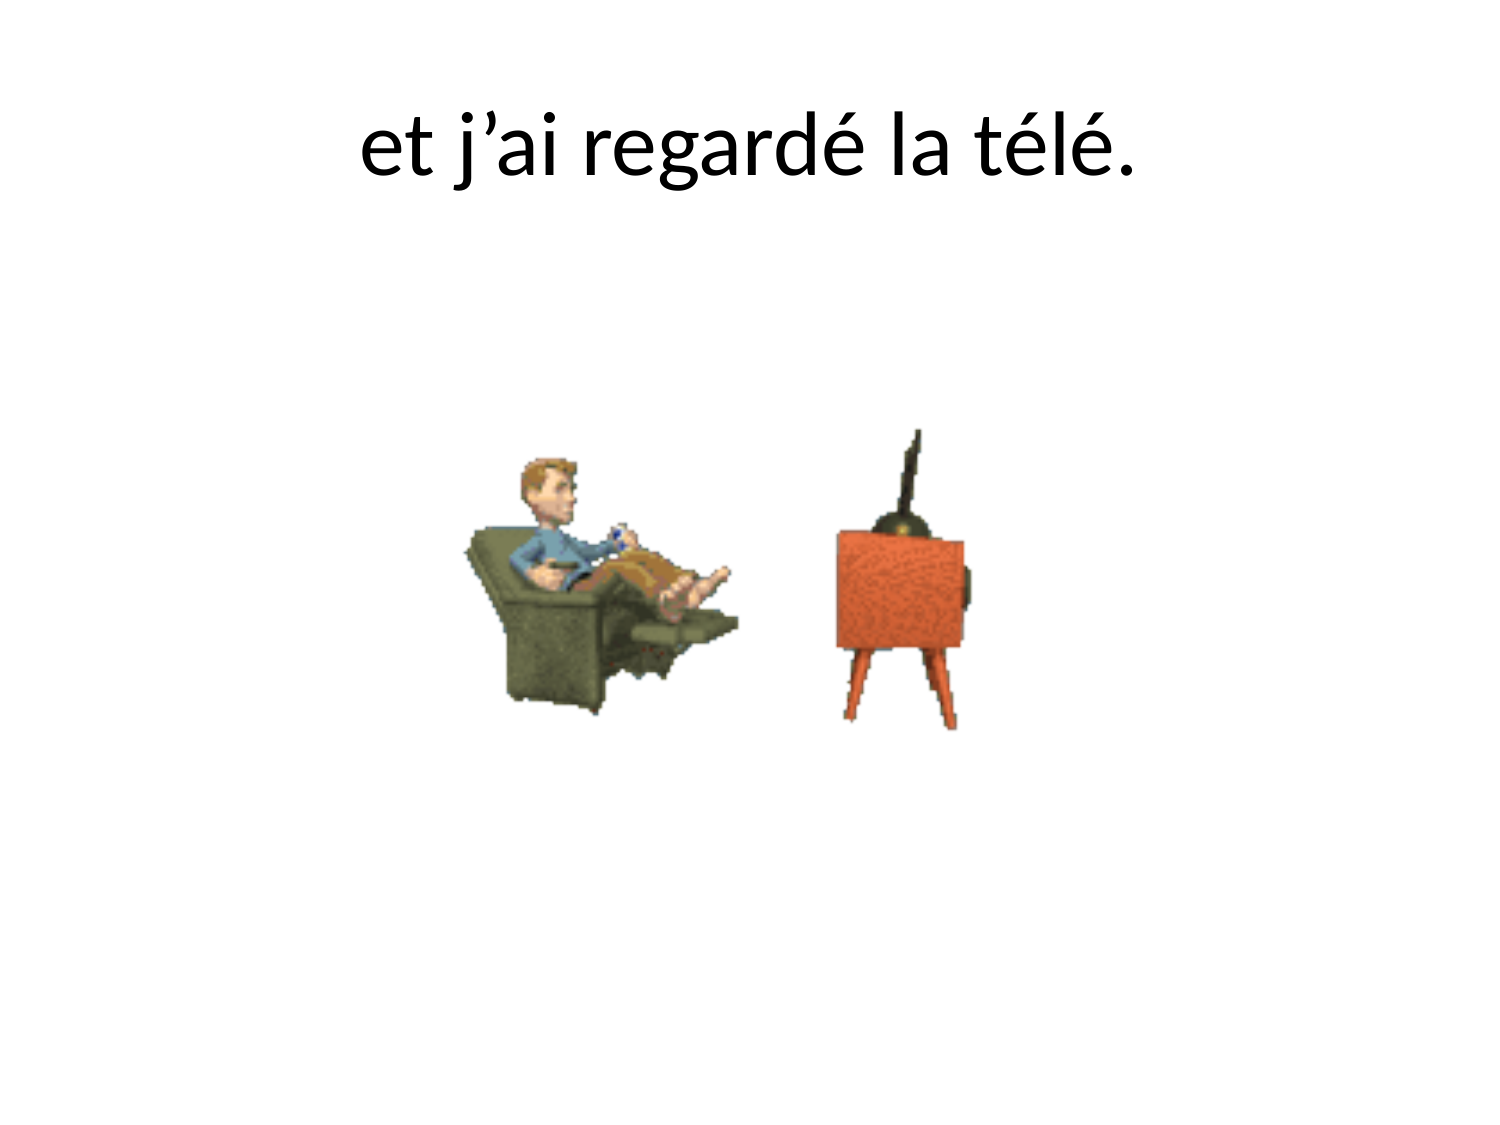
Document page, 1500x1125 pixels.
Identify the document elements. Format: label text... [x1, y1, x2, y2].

title et j’ai regardé la télé. [75, 45, 1425, 233]
picture [449, 412, 1010, 750]
